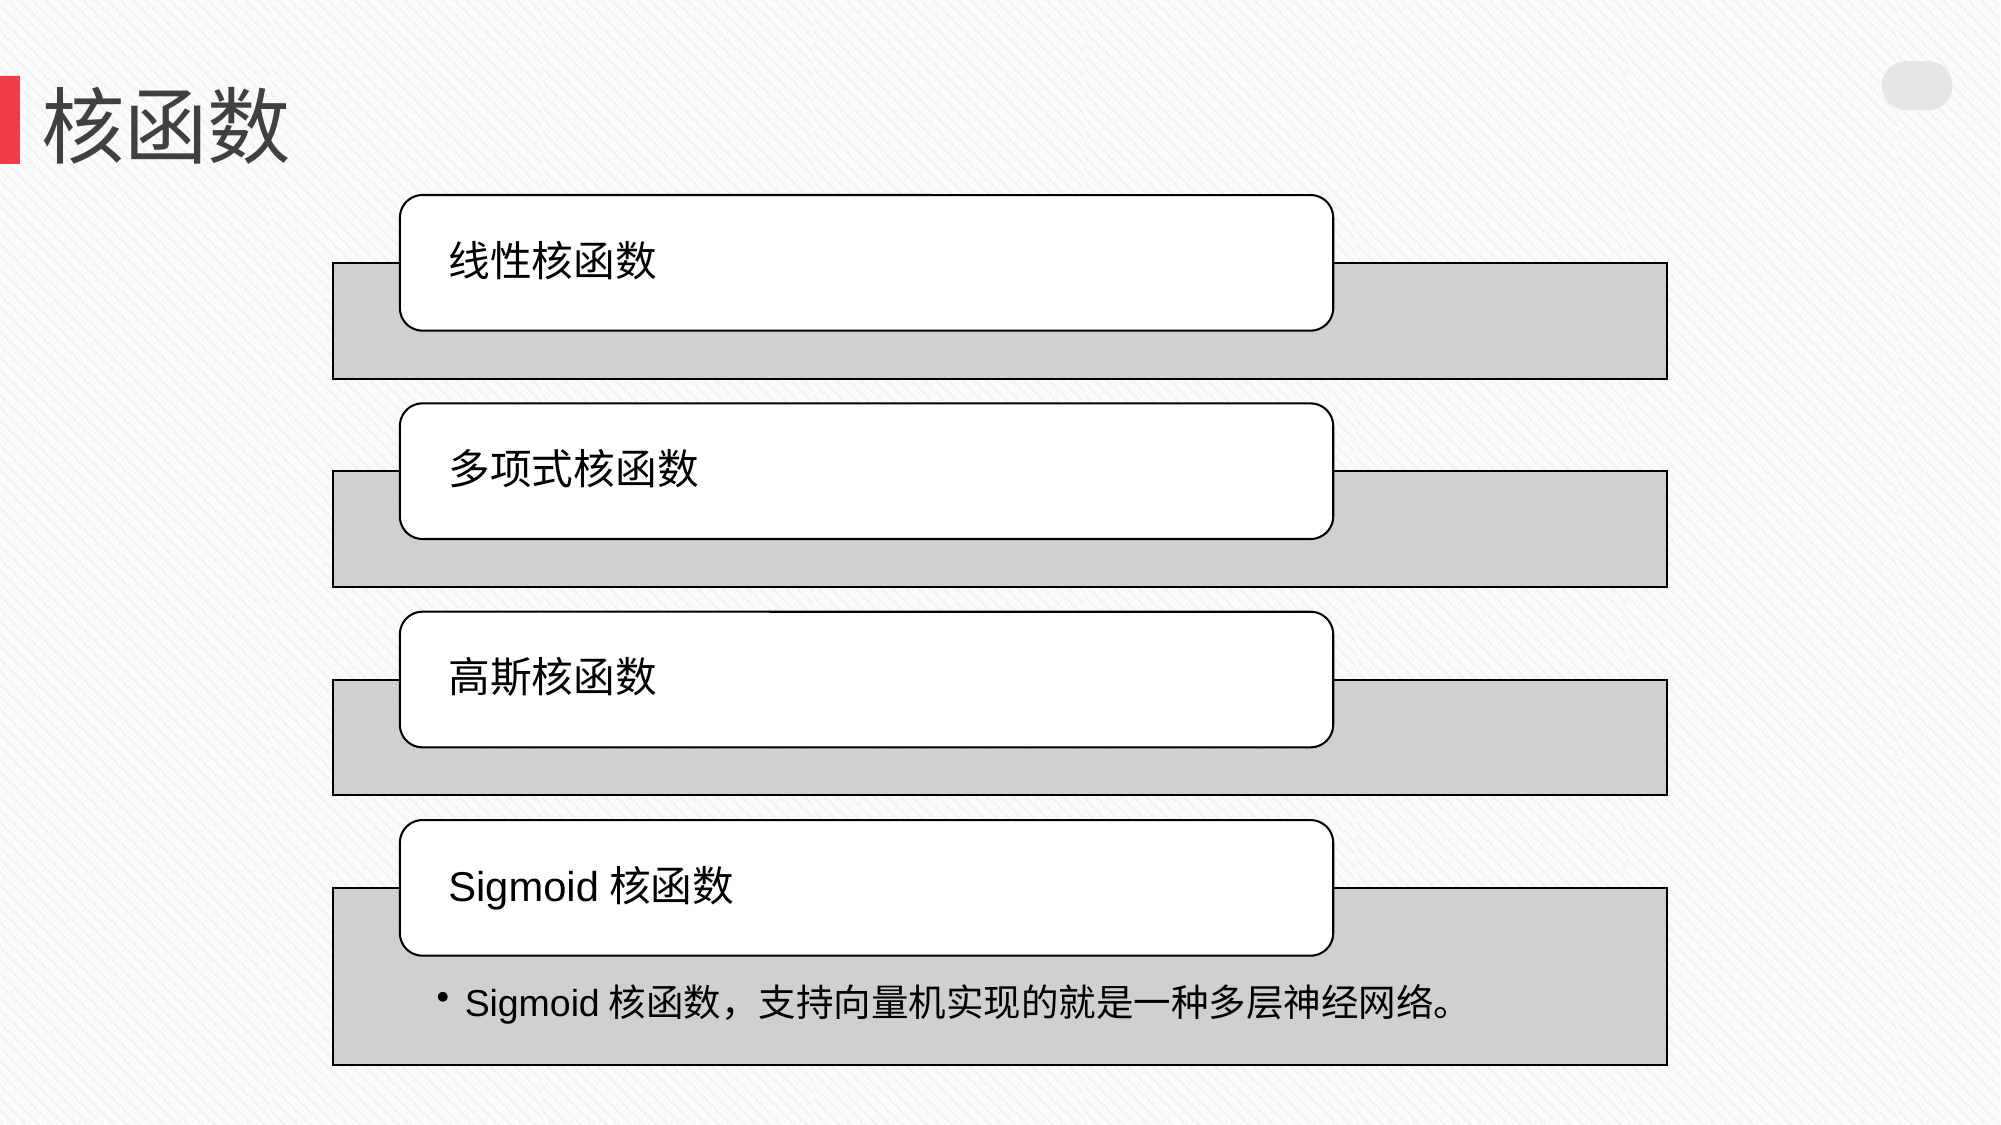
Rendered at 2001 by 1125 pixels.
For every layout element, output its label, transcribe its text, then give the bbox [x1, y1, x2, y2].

list 核函数 [41, 75, 1836, 186]
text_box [333, 185, 1667, 1075]
picture [0, 0, 2001, 1125]
